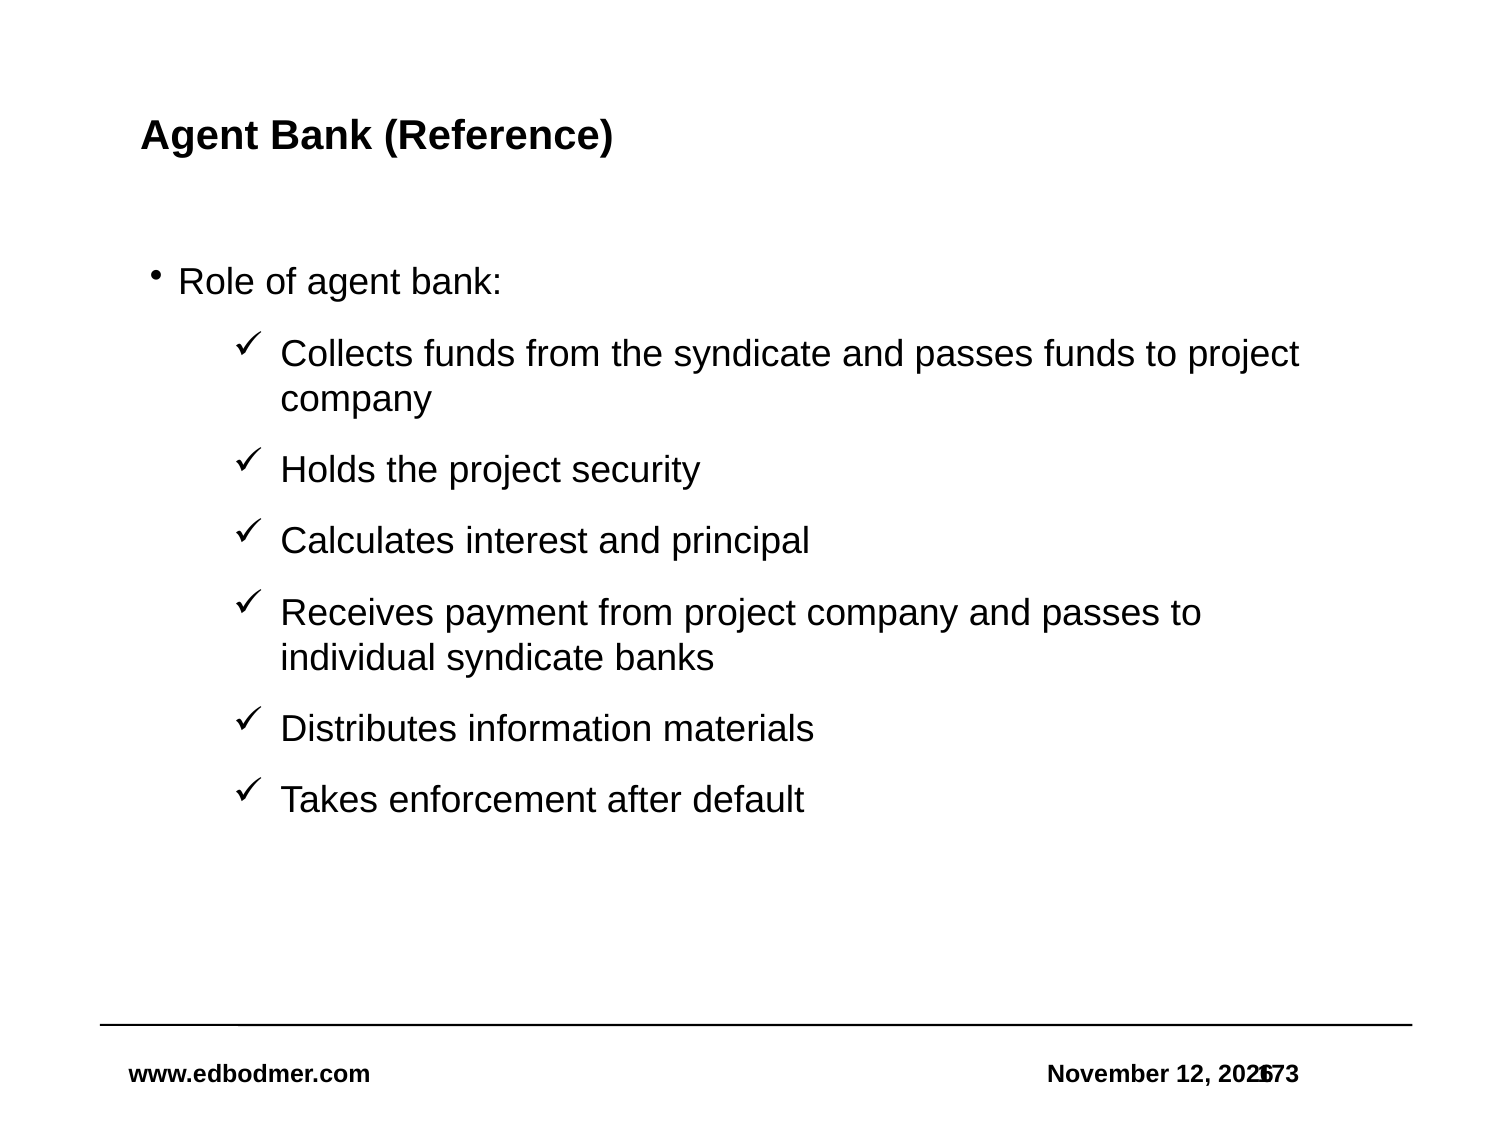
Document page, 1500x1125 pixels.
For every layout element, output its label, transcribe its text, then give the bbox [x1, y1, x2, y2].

list Role of agent bank: Collects funds from the syndicate and passes funds to project company Holds the project security Calculates interest and principal Receives payment from project company and passes to individual syndicate banks Distributes information materials Takes enforcement after default [124, 249, 1376, 1001]
title Agent Bank (Reference) [124, 99, 1288, 226]
